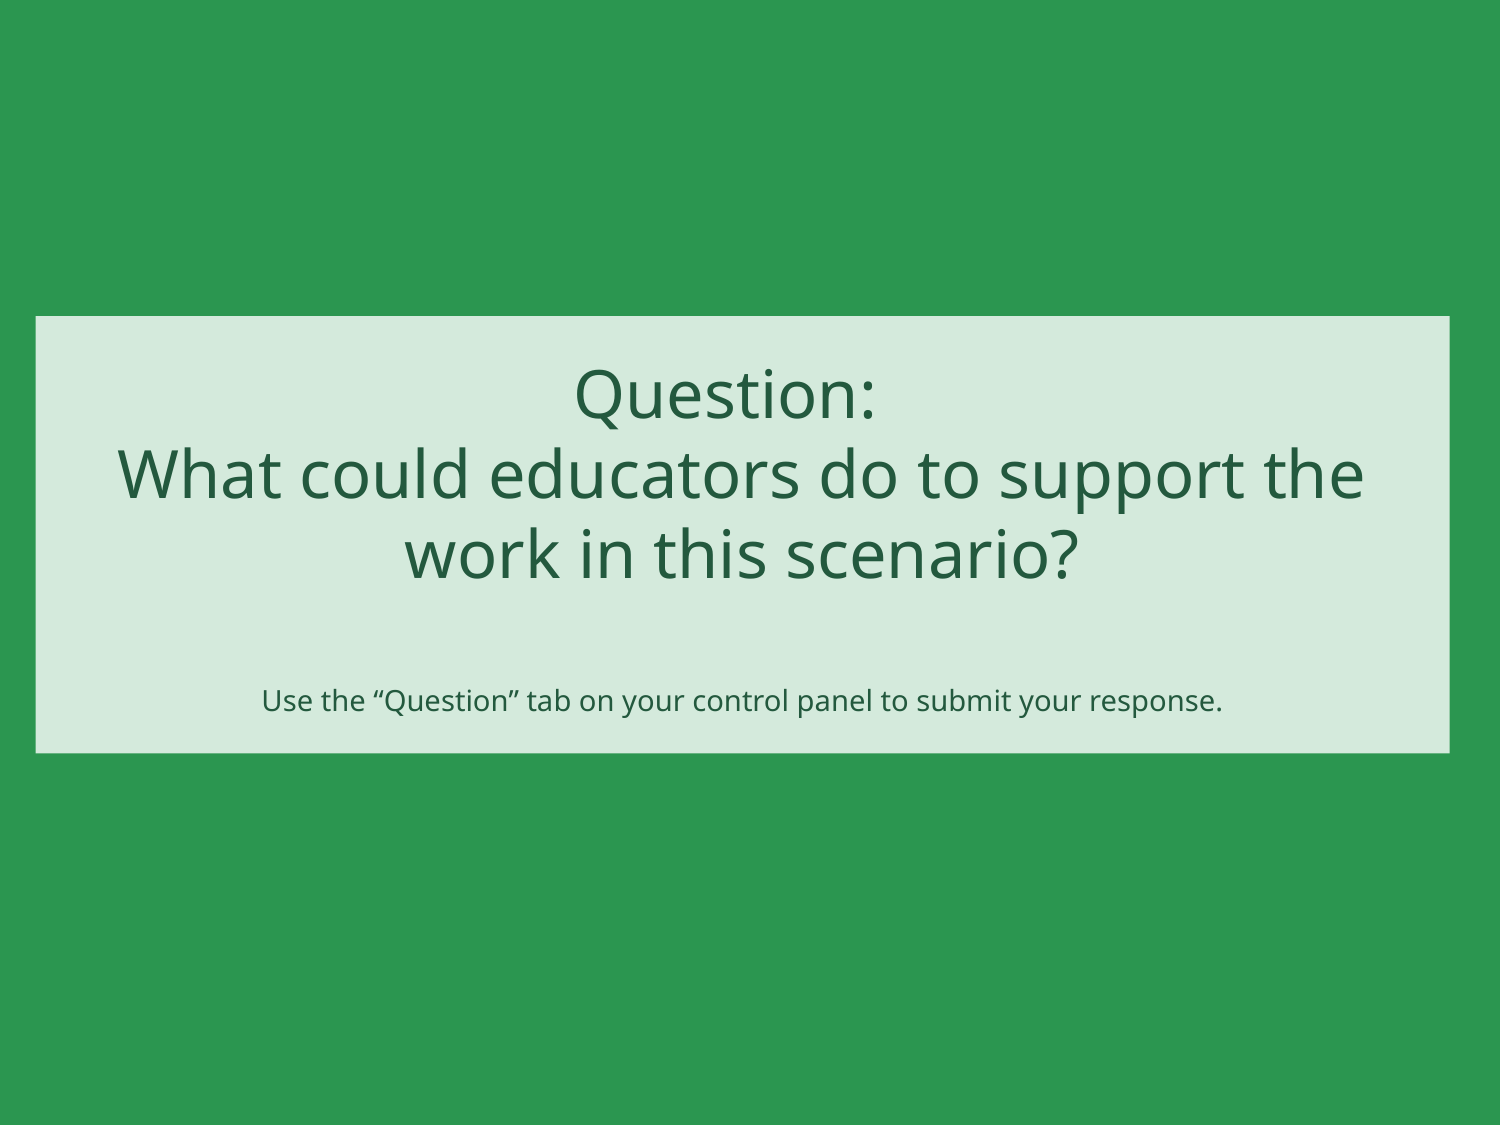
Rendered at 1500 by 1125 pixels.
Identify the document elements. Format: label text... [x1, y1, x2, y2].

title Question: What could educators do to support the work in this scenario? Use the “Question” tab on your control panel to submit your response. [35, 316, 1450, 754]
